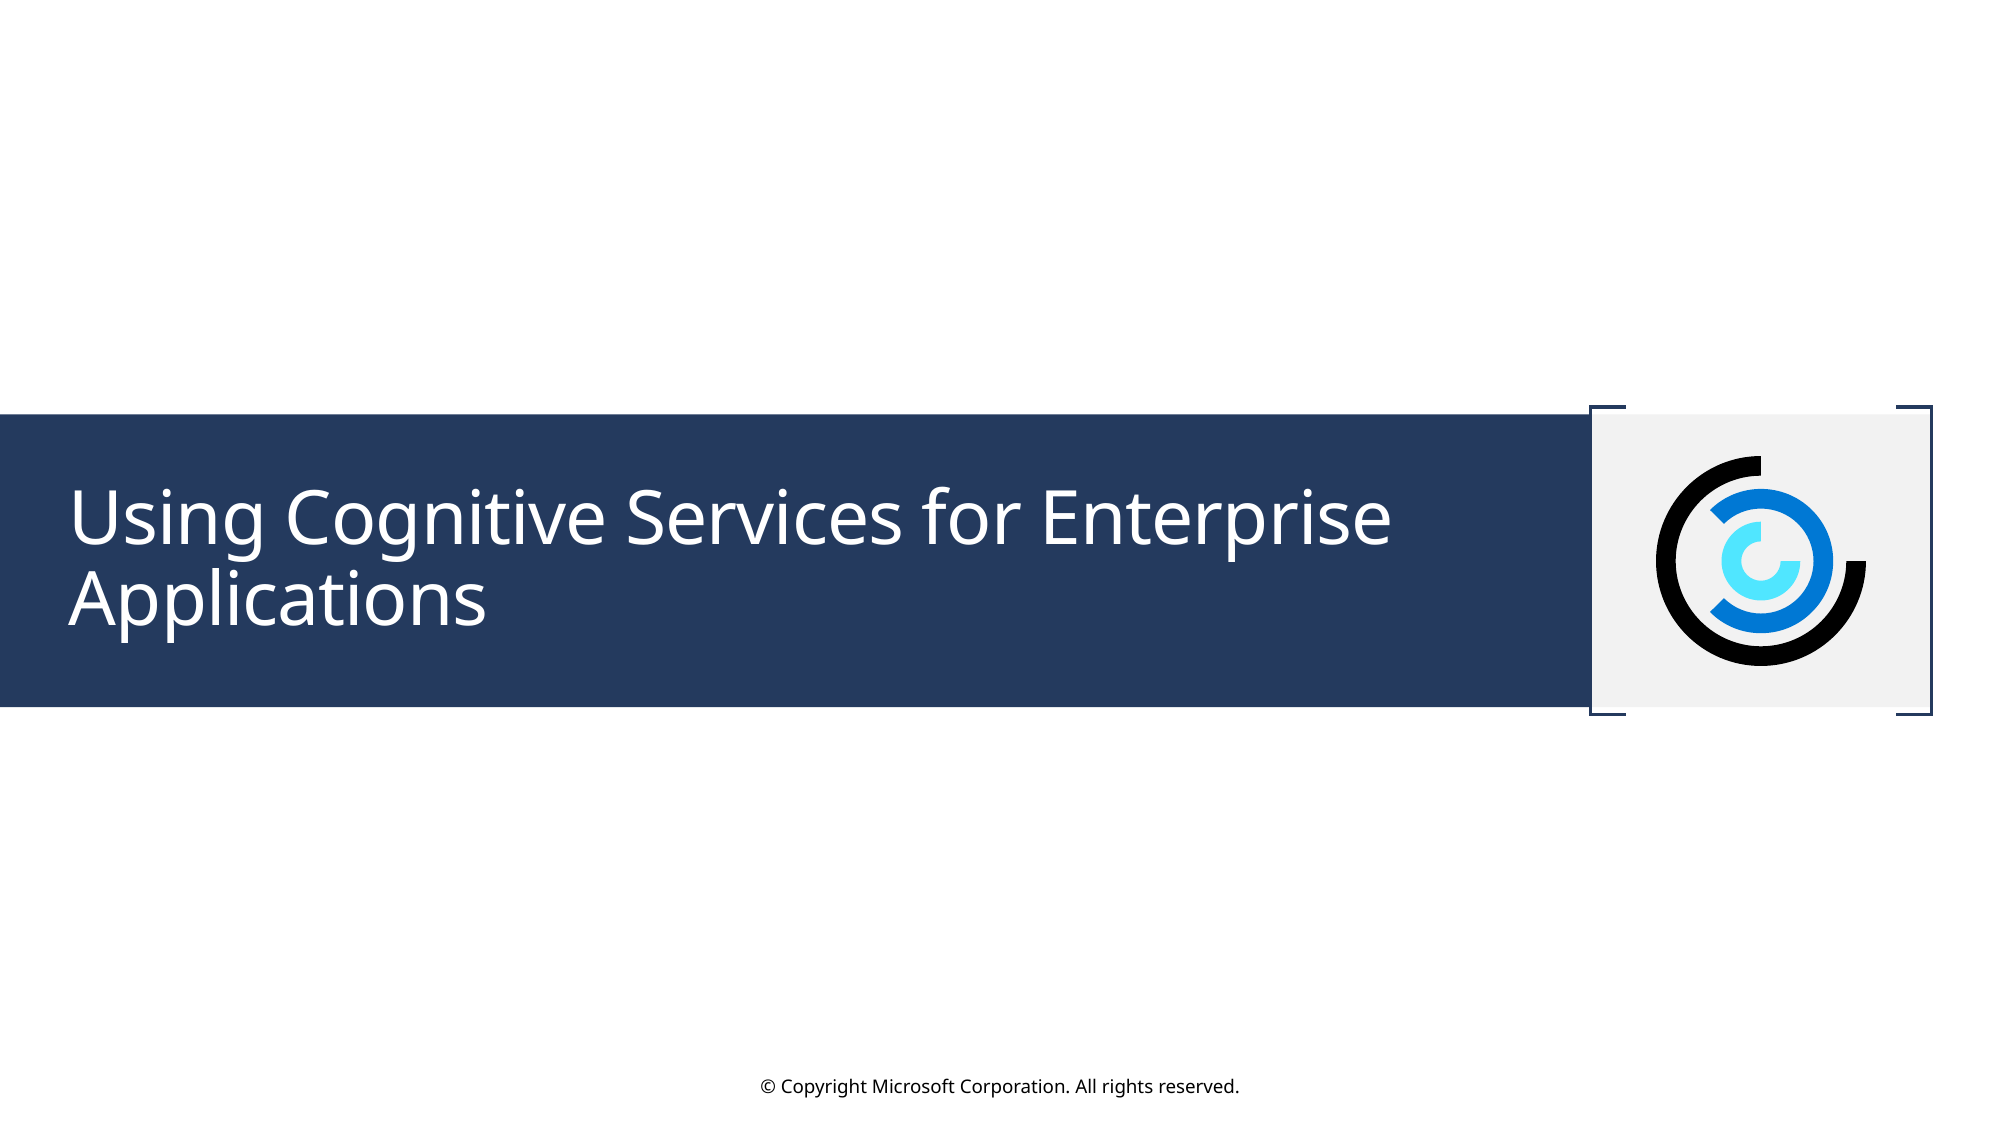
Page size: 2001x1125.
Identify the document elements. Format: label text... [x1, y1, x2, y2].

title Using Cognitive Services for Enterprise Applications [68, 414, 1577, 708]
picture [1655, 455, 1867, 667]
